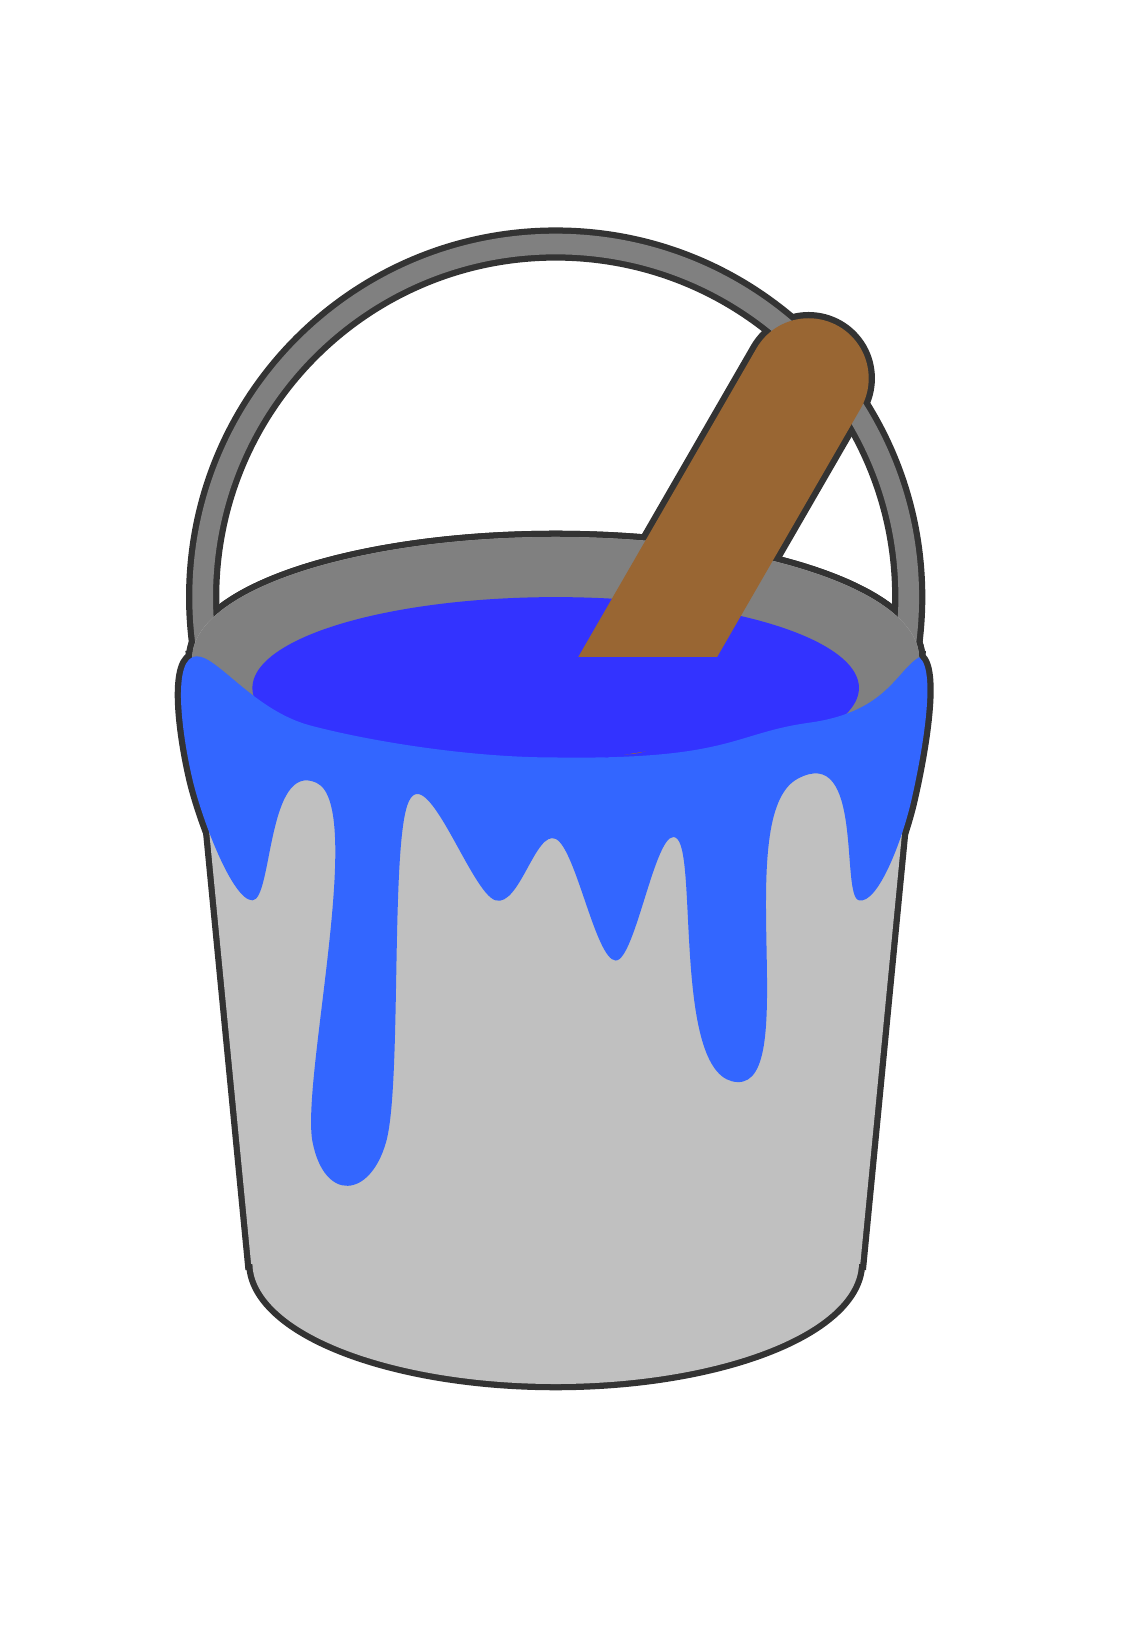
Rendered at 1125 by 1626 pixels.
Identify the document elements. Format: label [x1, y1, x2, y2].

text_box [172, 233, 939, 1385]
